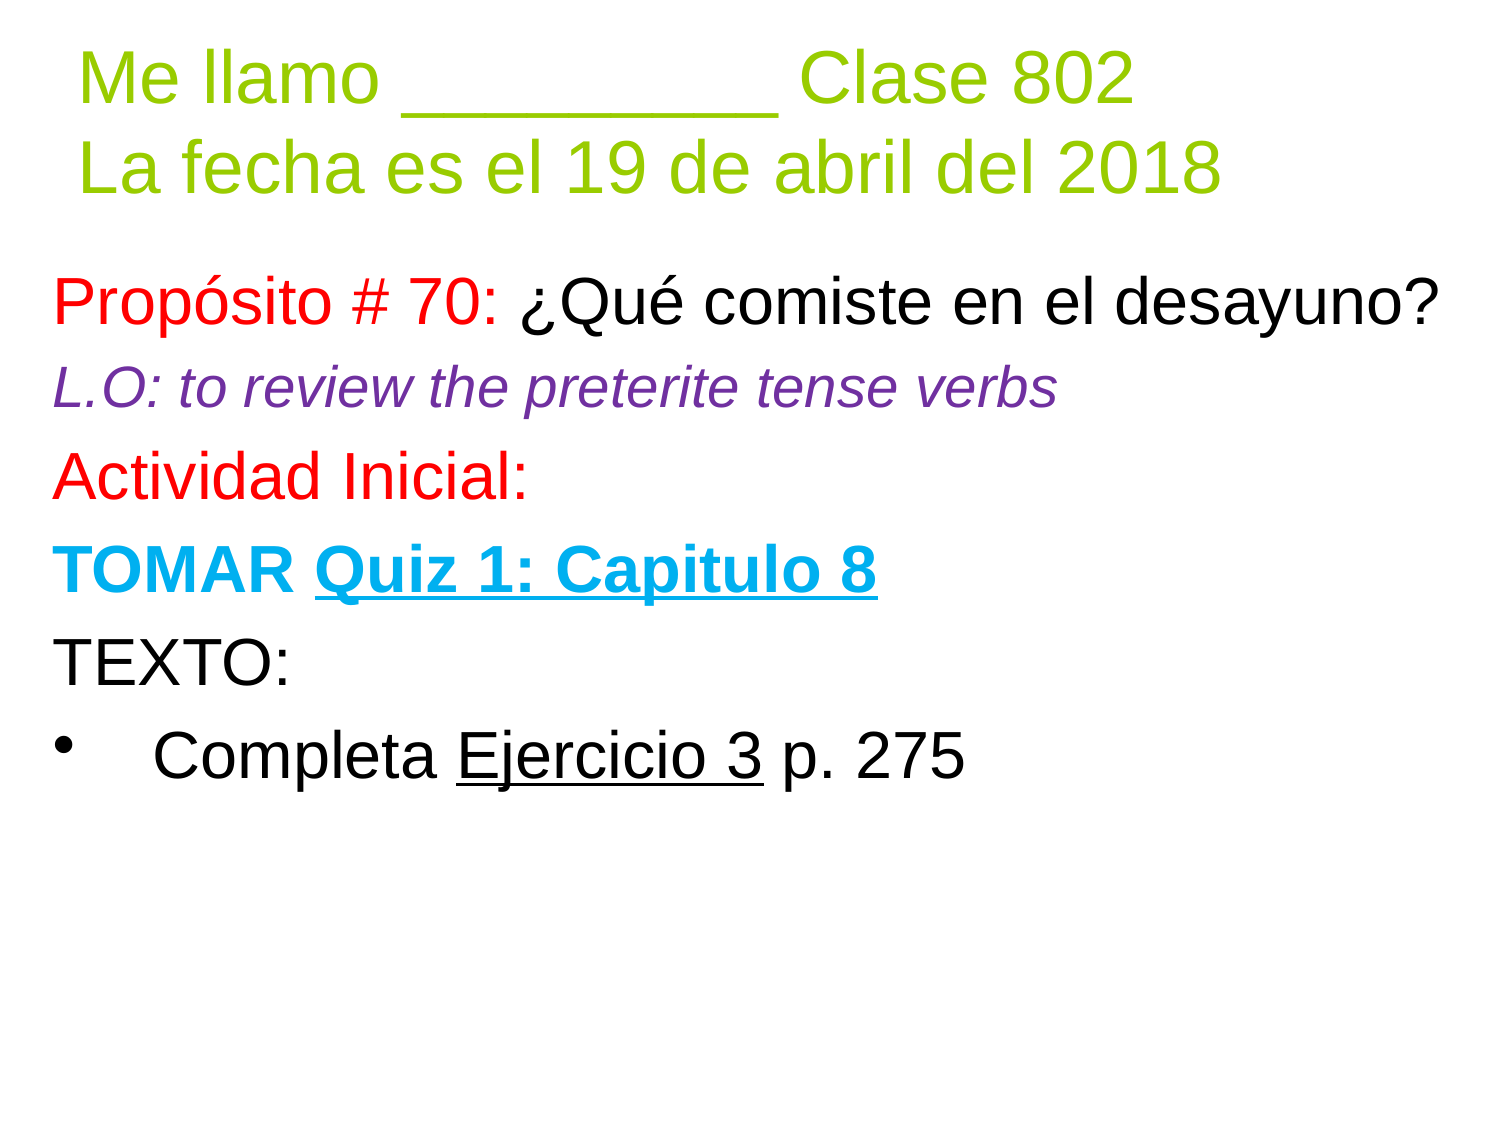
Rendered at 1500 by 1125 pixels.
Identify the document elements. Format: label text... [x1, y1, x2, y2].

title Me llamo _________ Clase 802 La fecha es el 19 de abril del 2018 [62, 24, 1463, 213]
list Propósito # 70: ¿Qué comiste en el desayuno? L.O: to review the preterite tense verbs Actividad Inicial: TOMAR Quiz 1: Capitulo 8 TEXTO: Completa Ejercicio 3 p. 275 [37, 249, 1463, 1038]
